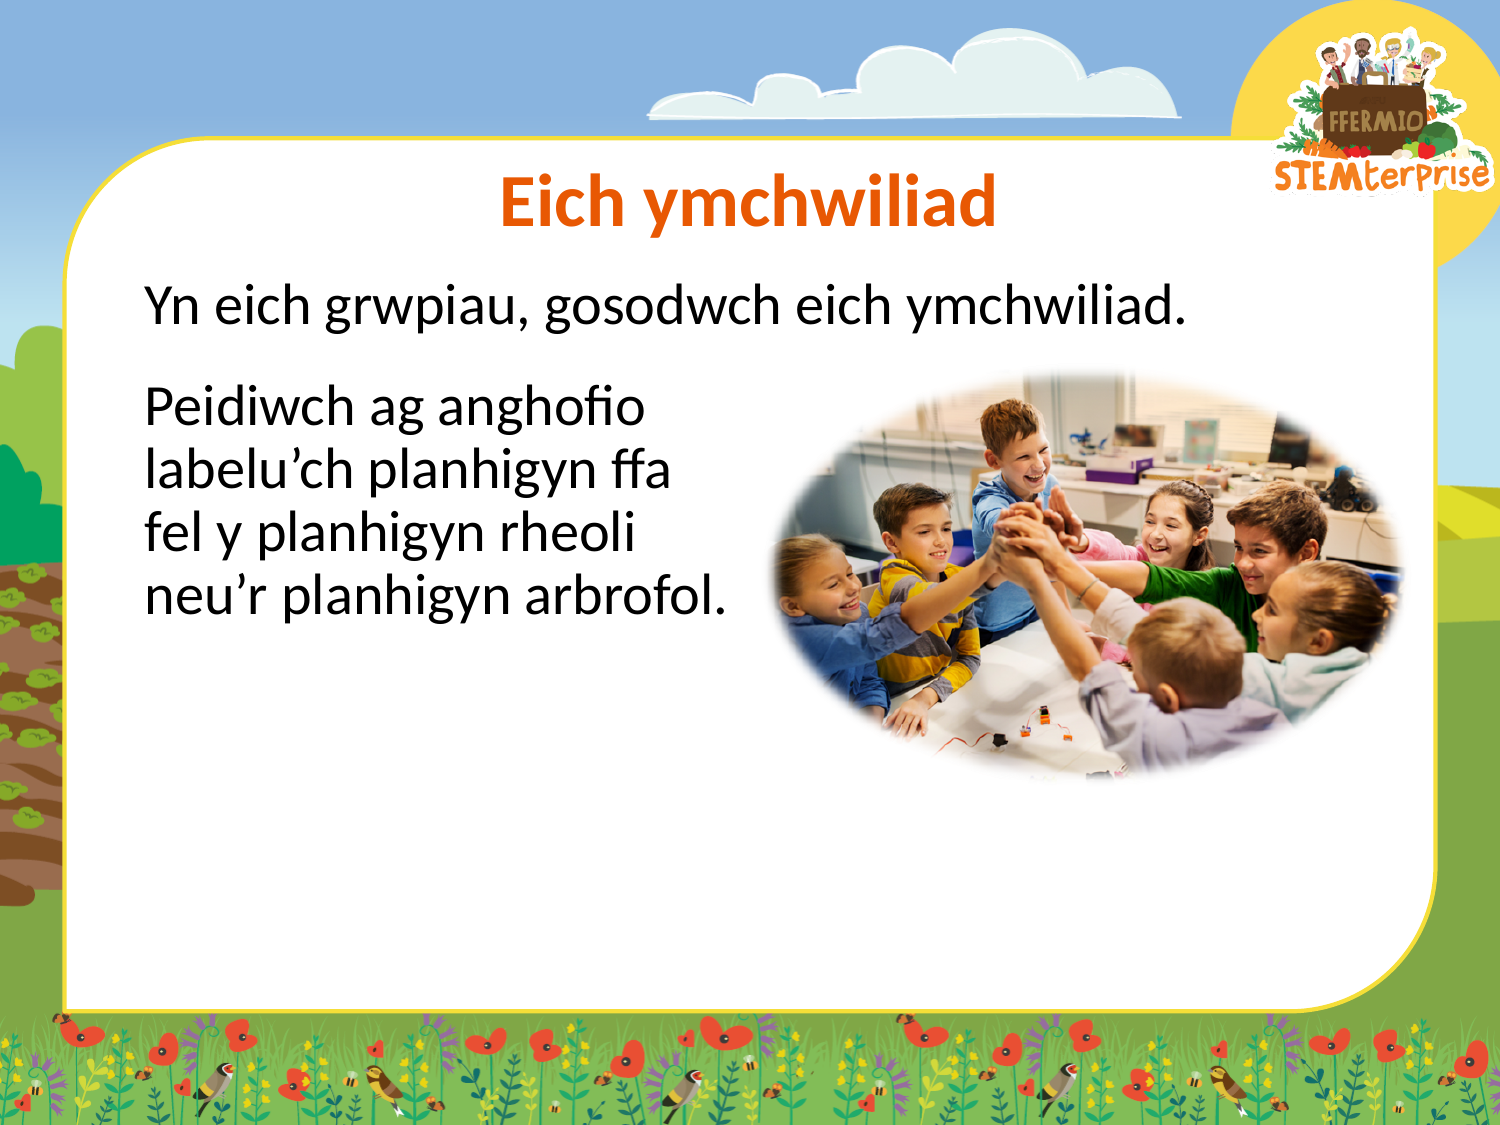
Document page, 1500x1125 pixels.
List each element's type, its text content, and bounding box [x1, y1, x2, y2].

picture [0, 0, 1500, 1125]
title Eich ymchwiliad [218, 137, 1282, 256]
list Yn eich grwpiau, gosodwch eich ymchwiliad. Peidiwch ag anghofio labelu’ch planhigyn ffa fel y planhigyn rheoli neu’r planhigyn arbrofol. [129, 267, 1371, 669]
